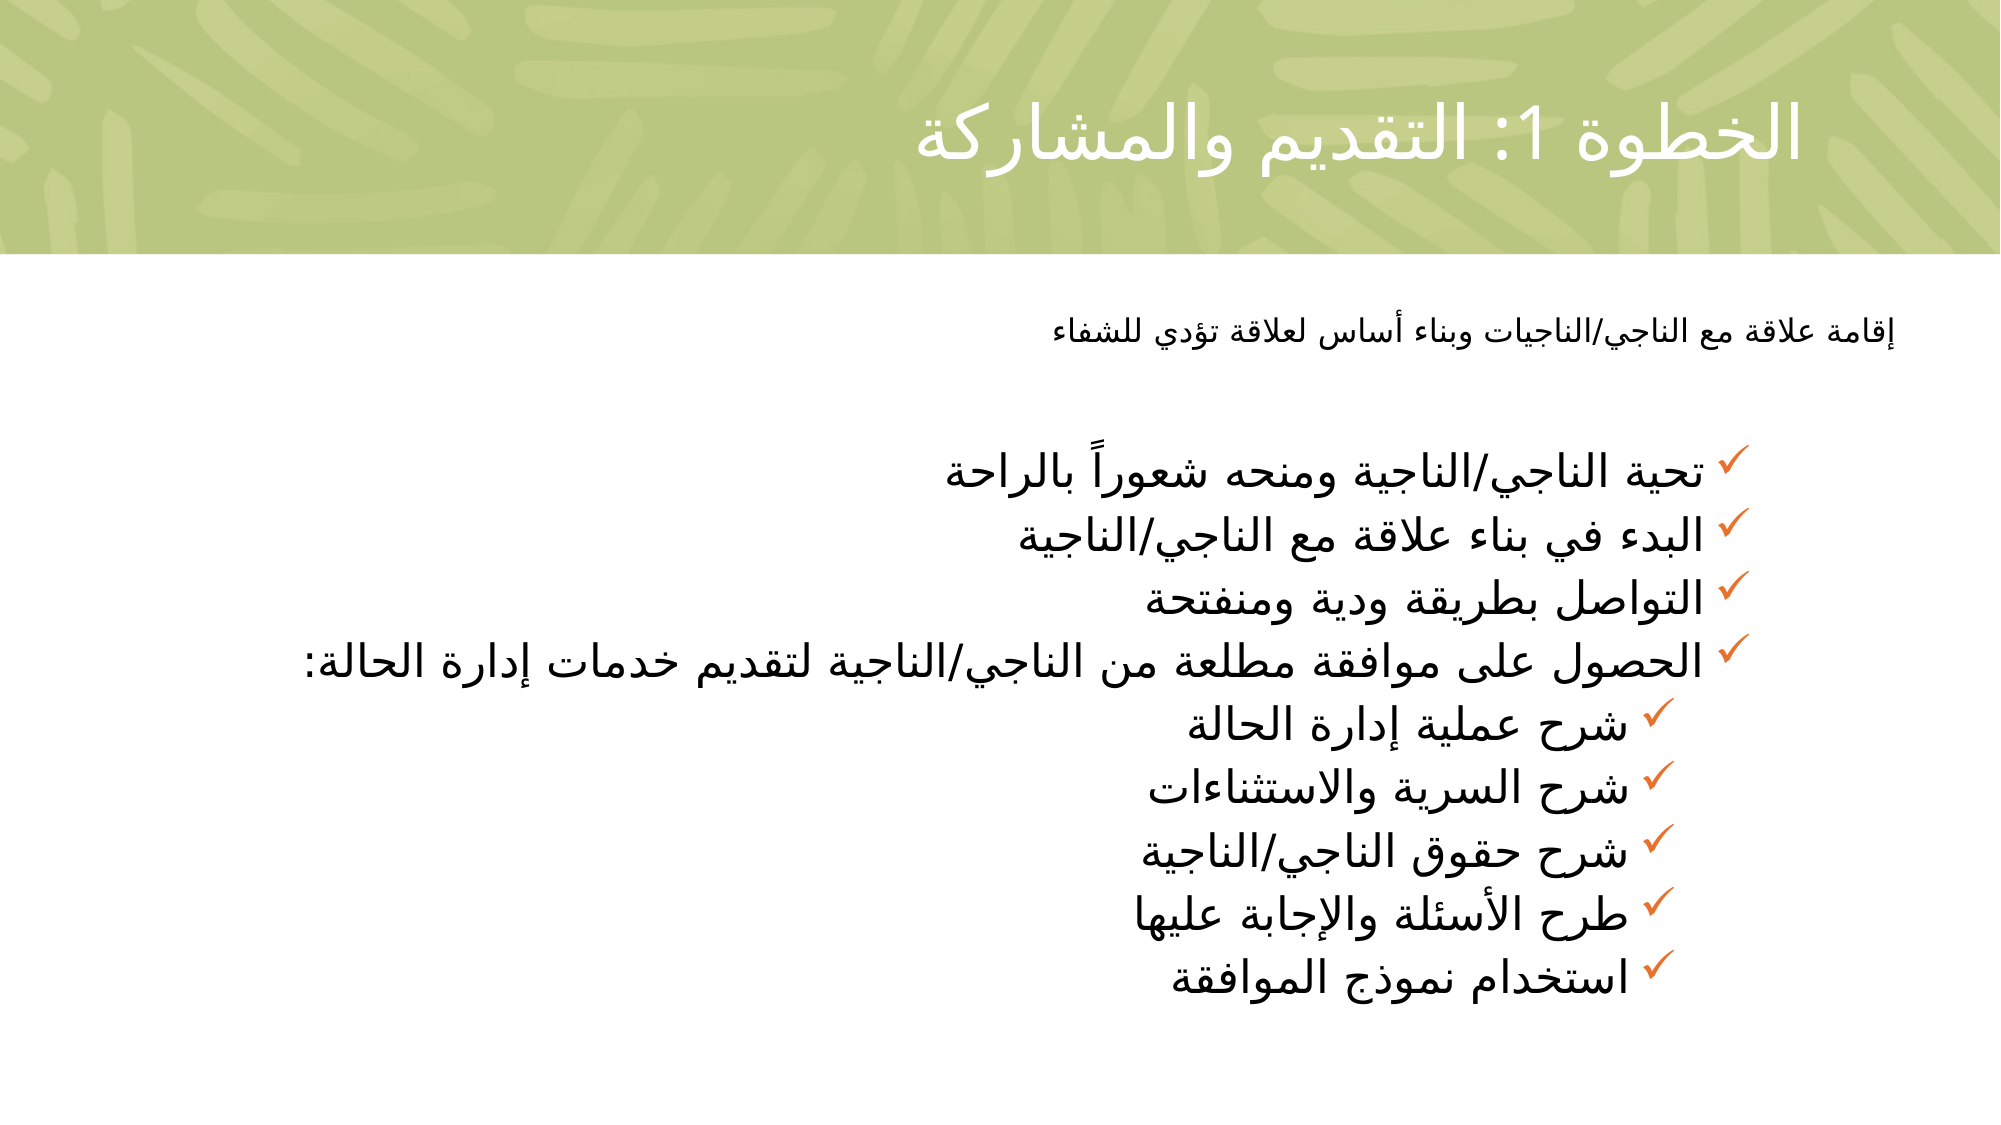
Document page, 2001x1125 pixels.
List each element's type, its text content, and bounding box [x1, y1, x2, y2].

list تحية الناجي/الناجية ومنحه شعوراً بالراحة البدء في بناء علاقة مع الناجي/الناجية التواصل بطريقة ودية ومنفتحة الحصول على موافقة مطلعة من الناجي/الناجية لتقديم خدمات إدارة الحالة: شرح عملية إدارة الحالة شرح السرية والاستثناءات شرح حقوق الناجي/الناجية طرح الأسئلة والإجابة عليها استخدام نموذج الموافقة [165, 426, 1761, 1087]
picture [0, 0, 2000, 1125]
title إقامة علاقة مع الناجي/الناجيات وبناء أساس لعلاقة تؤدي للشفاء [46, 217, 1923, 404]
text_box الخطوة 1: التقديم والمشاركة [74, 77, 1821, 183]
